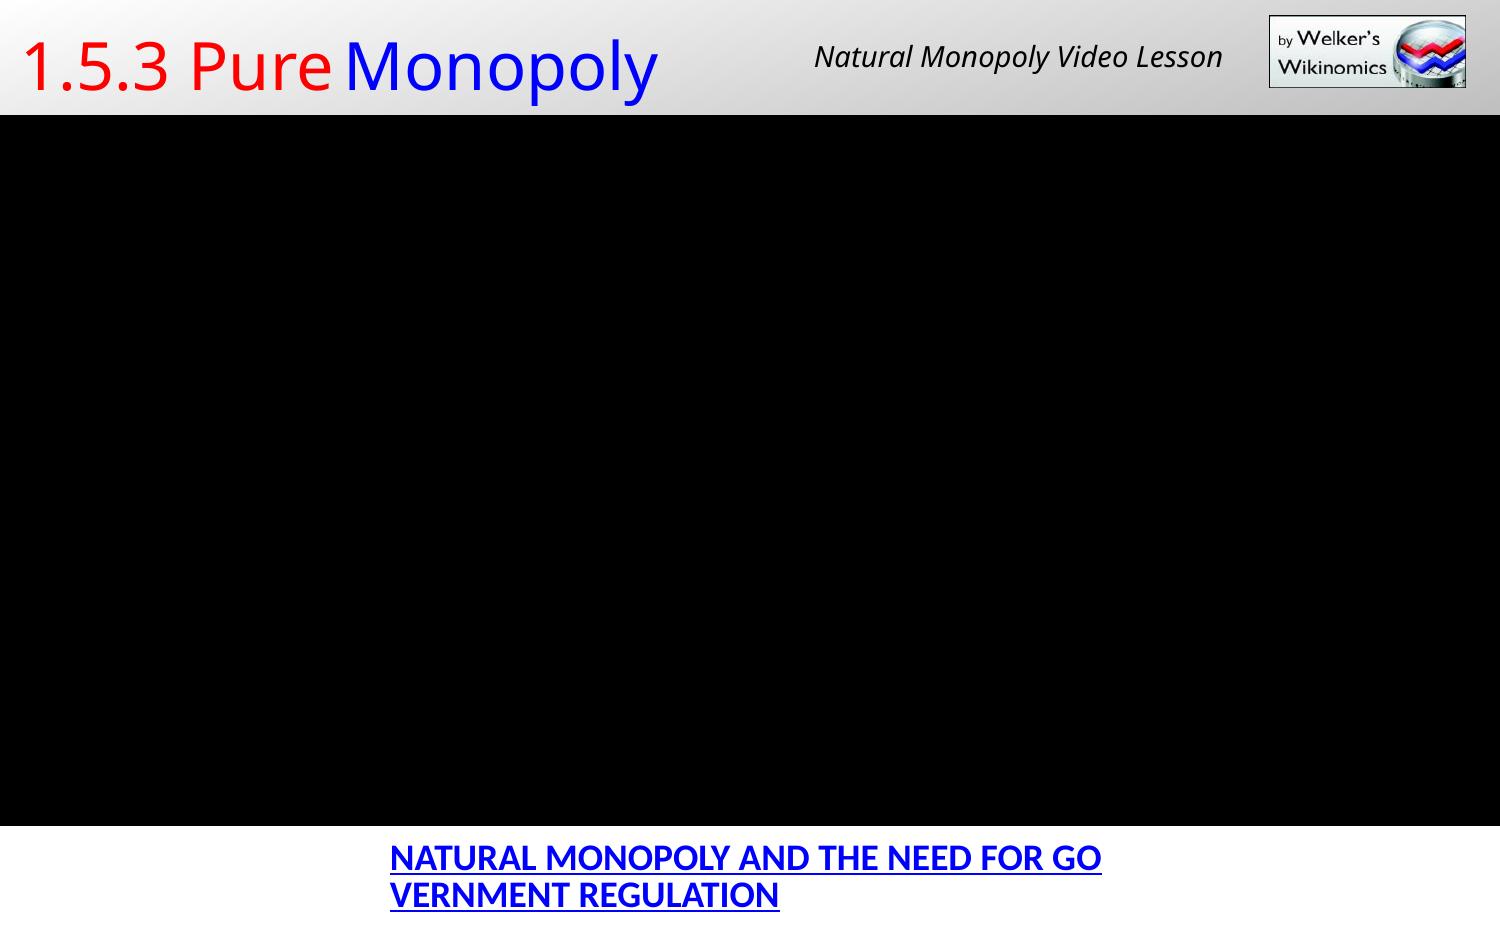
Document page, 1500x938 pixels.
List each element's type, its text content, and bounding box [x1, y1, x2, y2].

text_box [0, 114, 1500, 828]
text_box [0, 0, 1500, 113]
text_box NATURAL MONOPOLY AND THE NEED FOR GOVERNMENT REGULATION [374, 836, 1125, 885]
